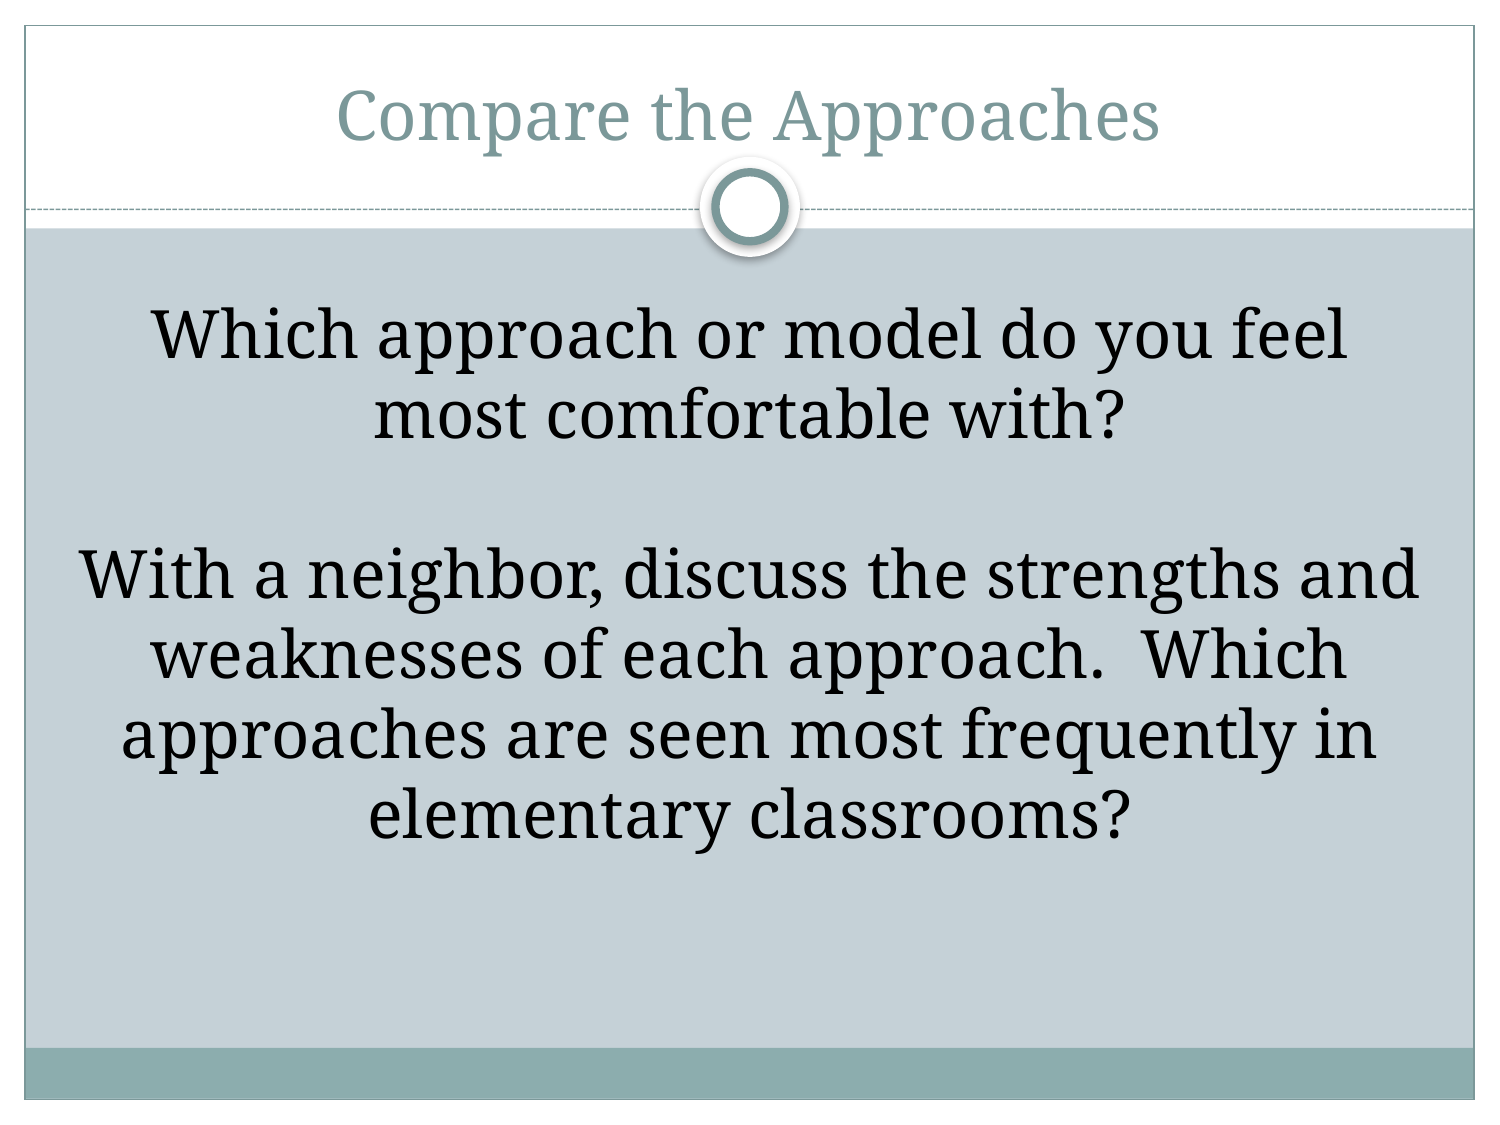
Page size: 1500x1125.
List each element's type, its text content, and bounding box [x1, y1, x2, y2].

text_box Which approach or model do you feel most comfortable with? With a neighbor, discuss the strengths and weaknesses of each approach. Which approaches are seen most frequently in elementary classrooms? [50, 162, 1450, 860]
title Compare the Approaches [49, 37, 1450, 162]
